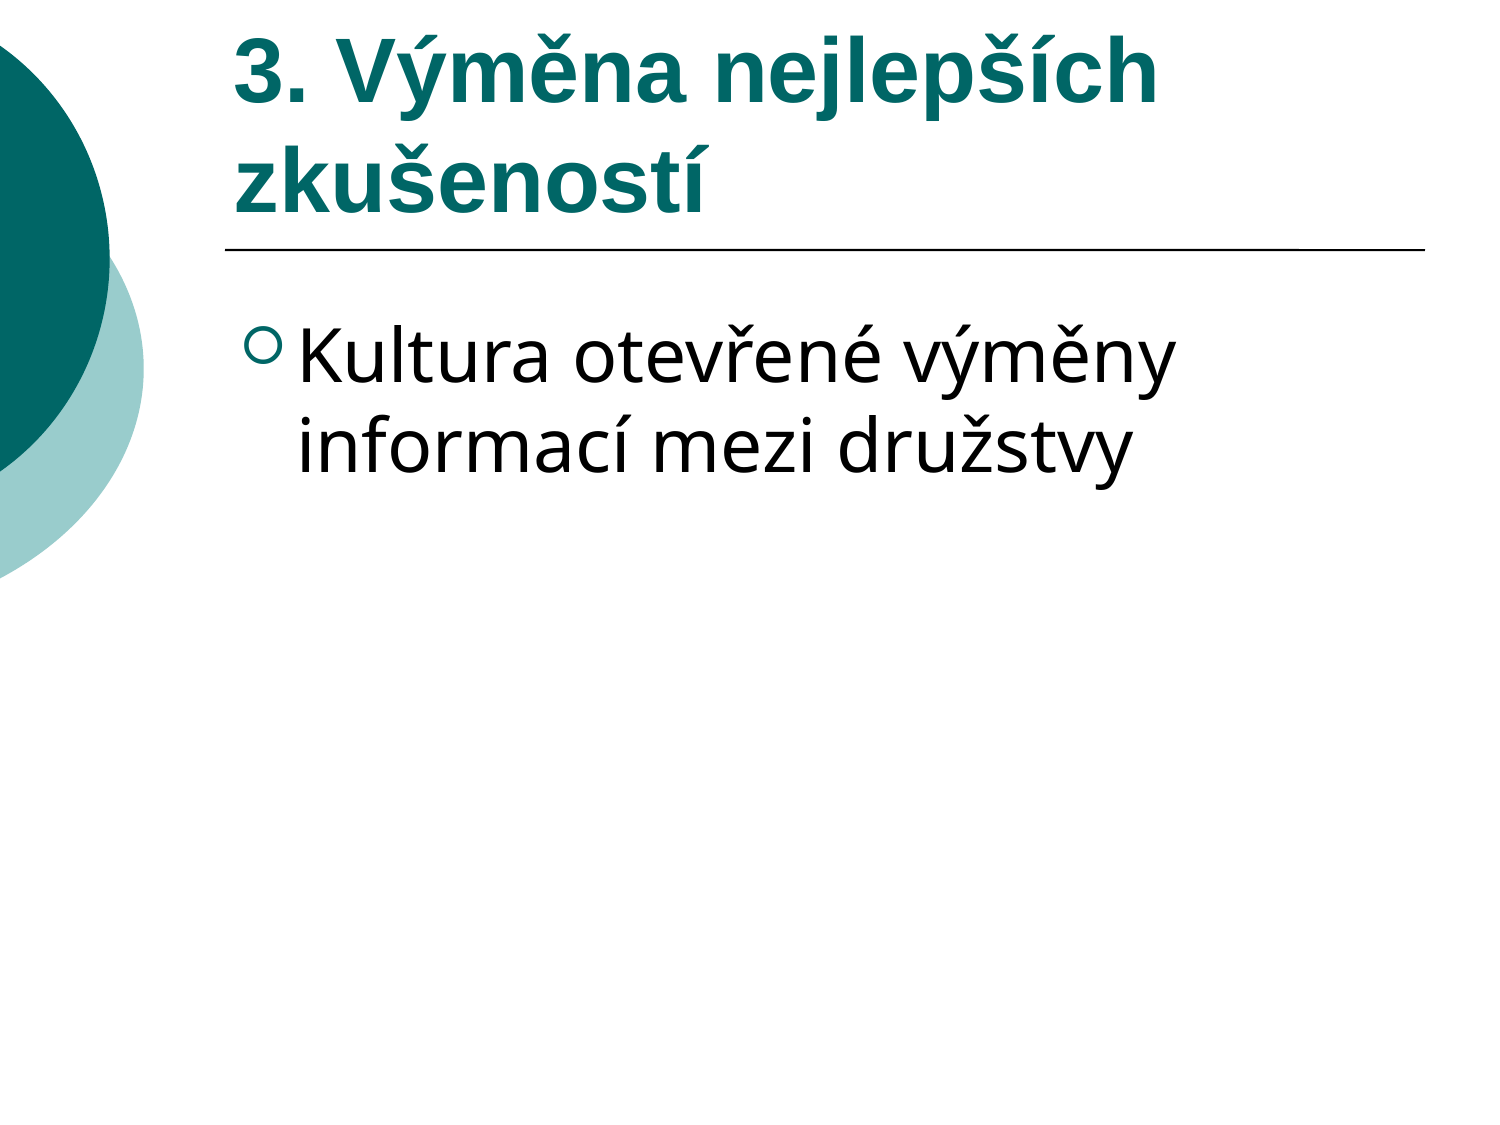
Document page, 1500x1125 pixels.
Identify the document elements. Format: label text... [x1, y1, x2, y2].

list Kultura otevřené výměny informací mezi družstvy [224, 299, 1425, 975]
title 3. Výměna nejlepších zkušeností [218, 160, 1419, 349]
